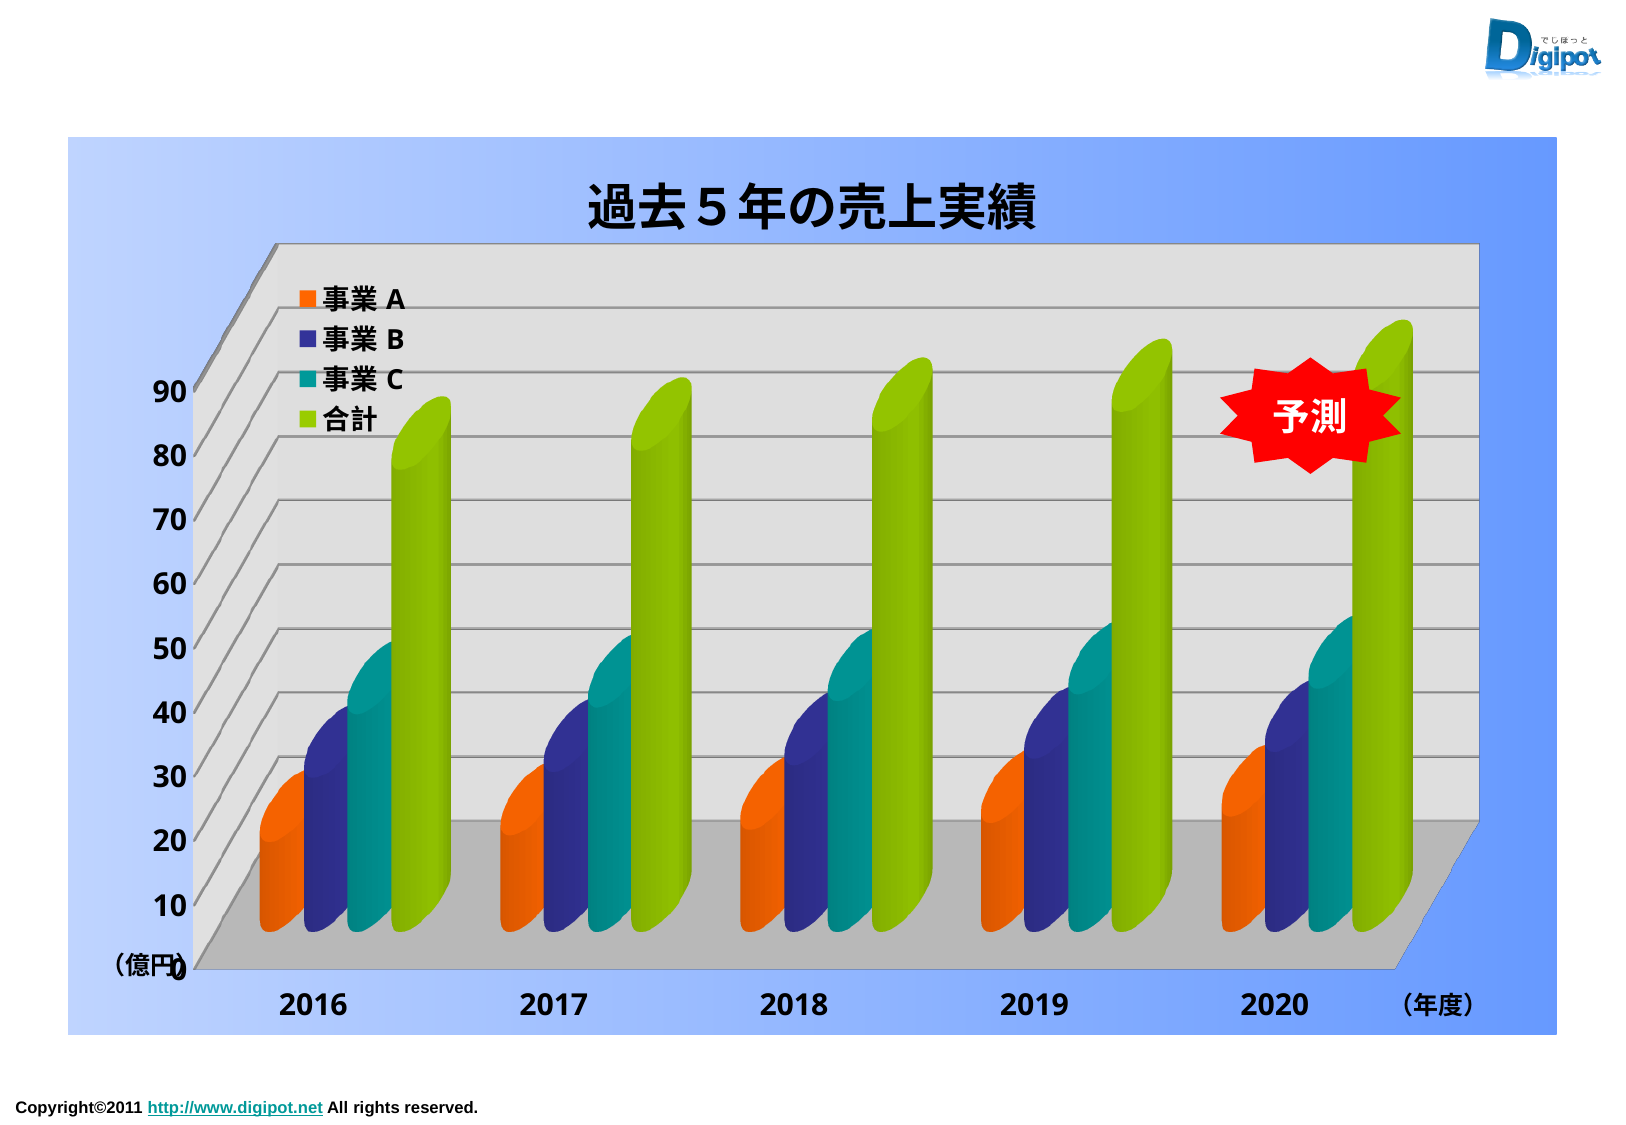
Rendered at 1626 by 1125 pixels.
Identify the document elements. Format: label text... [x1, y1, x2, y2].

text_box [68, 137, 1557, 1035]
chart [64, 222, 1537, 1080]
picture [1485, 18, 1602, 82]
text_box 過去５年の売上実績 [85, 168, 1539, 244]
